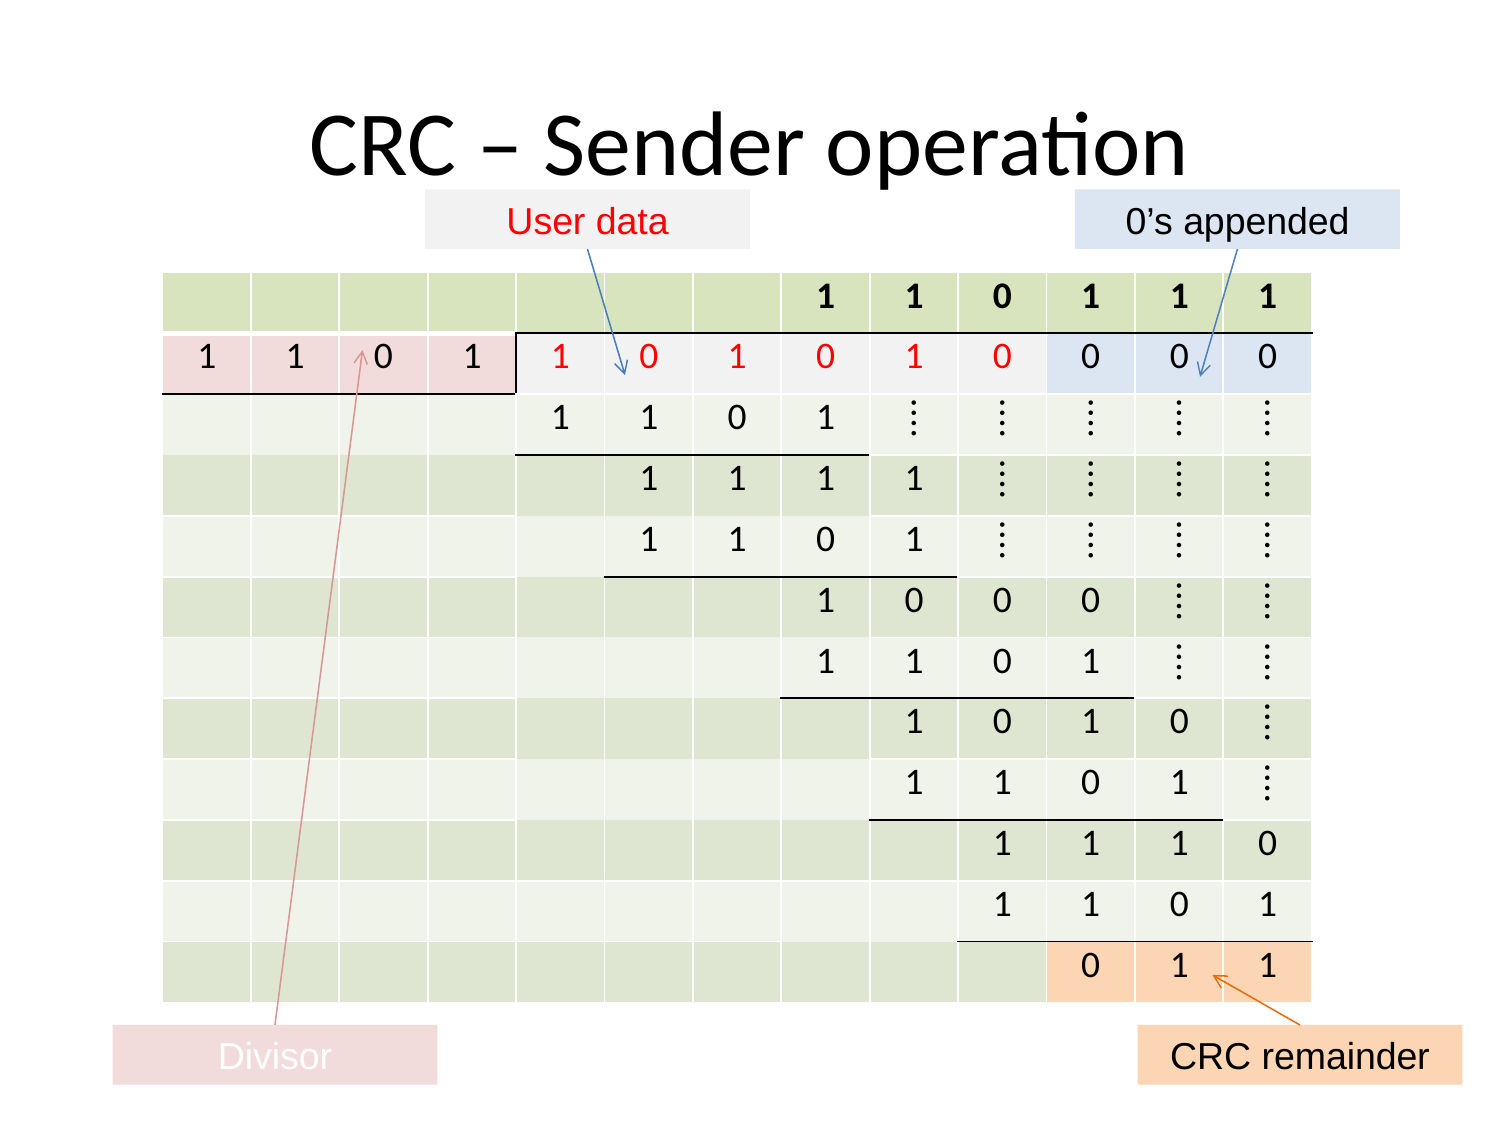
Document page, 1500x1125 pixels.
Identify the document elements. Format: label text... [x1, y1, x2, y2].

table_cell [340, 517, 427, 576]
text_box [1230, 955, 1282, 1044]
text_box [1155, 294, 1283, 333]
table_cell 1 [782, 637, 869, 697]
table_cell [327, 578, 338, 637]
table_cell 1 [1047, 699, 1134, 758]
table_header [340, 273, 427, 331]
table_cell [782, 882, 869, 942]
table_cell [340, 741, 427, 758]
table_cell 1 [429, 336, 515, 393]
table_cell 0 [1136, 882, 1222, 941]
table_cell 0 [1136, 334, 1222, 393]
table_cell [517, 741, 604, 759]
table_cell 1 [1047, 821, 1134, 880]
table_cell 1 [959, 882, 1046, 941]
table_cell 0 [1047, 578, 1134, 637]
table_cell 1 [252, 336, 338, 393]
table_cell [694, 820, 780, 880]
table_header [517, 273, 599, 332]
table_cell 1 [605, 456, 692, 516]
table_cell 1 [871, 638, 957, 697]
table_cell ⁞ [1047, 517, 1134, 576]
table_cell [429, 882, 515, 941]
table_header 1 [1047, 273, 1134, 332]
text_box User data [425, 189, 750, 249]
table_cell 1 [517, 395, 604, 454]
table_cell 1 [1136, 821, 1222, 880]
table_cell [429, 395, 515, 455]
table_cell [343, 455, 427, 515]
table_cell 1 [694, 456, 780, 516]
table_cell [429, 517, 515, 576]
table_header [605, 273, 692, 332]
table_cell [517, 882, 604, 941]
table_cell 1 [163, 336, 250, 393]
table_header [252, 273, 338, 331]
table_cell ⁞ [1224, 638, 1311, 697]
table_cell [782, 759, 869, 820]
table_cell [163, 395, 250, 455]
table_cell 0 [694, 395, 780, 454]
table_cell 1 [782, 395, 869, 454]
title CRC – Sender operation [74, 44, 1426, 233]
table_cell ⁞ [959, 456, 1046, 515]
table_cell 1 [1047, 638, 1134, 697]
table_cell 0 [1224, 334, 1311, 393]
table_cell [340, 821, 427, 880]
table_header [694, 273, 780, 332]
table_cell ⁞ [871, 395, 957, 454]
table_header 1 [871, 273, 957, 332]
table_cell 0 [871, 578, 957, 637]
table_cell [163, 578, 250, 637]
table_cell 1 [871, 517, 957, 576]
table_cell [871, 882, 957, 942]
table_cell [694, 942, 780, 1002]
table_cell 1 [871, 456, 957, 515]
table_cell [252, 760, 308, 819]
table_header [163, 273, 250, 331]
text_box CRC remainder [1137, 1024, 1463, 1085]
table_cell [517, 820, 604, 880]
table_cell [279, 942, 338, 1002]
text_box 0’s appended [1074, 189, 1400, 249]
table_cell ⁞ [1224, 578, 1311, 637]
table_cell 1 [605, 516, 692, 576]
table_cell 0 [1136, 699, 1222, 758]
table_cell 0 [959, 334, 1046, 393]
table_cell ⁞ [1224, 517, 1311, 576]
table_cell 0 [340, 336, 427, 393]
table_cell [429, 578, 515, 637]
table_cell [782, 820, 869, 880]
table_cell [517, 577, 604, 637]
table_cell [429, 760, 515, 819]
table_cell [340, 882, 427, 941]
table_cell 1 [1136, 760, 1222, 819]
table_cell [287, 882, 338, 941]
table_cell [694, 637, 780, 698]
table_cell ⁞ [1136, 395, 1222, 454]
table_cell [429, 741, 515, 758]
table_cell 1 [605, 395, 692, 454]
table_cell 0 [782, 334, 869, 393]
table_cell [252, 455, 338, 515]
table_cell ⁞ [1224, 456, 1311, 515]
table_cell ⁞ [1224, 395, 1311, 454]
table_cell ⁞ [1224, 760, 1311, 819]
table_cell [163, 942, 250, 1002]
table_cell [517, 942, 604, 1002]
table_cell [163, 638, 250, 642]
table_header 0 [959, 273, 1046, 332]
table_cell 1 [782, 578, 869, 637]
table_cell [605, 882, 692, 941]
table_header 1 [1224, 273, 1229, 288]
table_cell [350, 395, 427, 455]
table_cell 1 [959, 760, 1046, 819]
table_cell 1 [871, 760, 957, 819]
table_cell ⁞ [1136, 578, 1222, 637]
table_cell [605, 942, 692, 1002]
table_cell 1 [517, 334, 604, 393]
table_cell [871, 942, 957, 1002]
table_cell 0 [1047, 942, 1134, 1002]
table_cell 0 [959, 699, 1046, 758]
table_cell ⁞ [959, 395, 1046, 454]
table_cell ⁞ [1136, 638, 1222, 697]
table_cell [340, 578, 427, 637]
table_cell [605, 578, 692, 637]
table_cell 0 [782, 516, 869, 576]
table_cell 0 [1224, 821, 1311, 880]
table_cell 1 [1047, 882, 1134, 941]
table_header 1 [1226, 273, 1311, 332]
table_cell [694, 578, 780, 637]
table_cell [311, 741, 338, 758]
table_header [429, 273, 515, 331]
table_cell [340, 395, 355, 455]
table_cell [605, 759, 692, 820]
table_cell [295, 821, 338, 880]
table_cell [782, 699, 869, 759]
table_cell [252, 821, 300, 880]
table_cell 1 [694, 334, 780, 393]
table_cell 0 [1047, 334, 1134, 393]
table_cell [303, 760, 338, 819]
table_cell [163, 882, 250, 941]
table_cell 1 [1224, 882, 1311, 941]
table_cell [163, 517, 250, 576]
table_cell [605, 820, 692, 880]
table_cell [517, 516, 604, 577]
table_cell [326, 638, 338, 642]
table_cell 1 [1224, 942, 1311, 1002]
table_cell [429, 455, 515, 515]
table_cell [340, 942, 427, 1002]
table_cell [694, 882, 780, 941]
table_cell ⁞ [1047, 395, 1134, 454]
table_cell [517, 759, 604, 820]
table_cell [252, 882, 292, 941]
table_cell 1 [871, 699, 957, 758]
table_header [596, 273, 604, 292]
table_cell [163, 821, 250, 880]
table_cell [694, 698, 780, 759]
table_cell [782, 942, 869, 1002]
table_cell ⁞ [1224, 699, 1311, 758]
table_cell [163, 760, 250, 819]
table_cell [252, 942, 284, 1002]
table_cell [517, 637, 604, 642]
table_cell [340, 638, 427, 642]
table_cell [163, 741, 250, 758]
table_cell [340, 760, 427, 819]
table_cell [340, 455, 347, 509]
table_cell [871, 821, 957, 880]
table_cell 0 [1047, 760, 1134, 819]
table_cell 1 [871, 334, 957, 393]
table_cell ⁞ [1047, 456, 1134, 515]
table_cell [252, 741, 310, 758]
table_cell [429, 821, 515, 880]
table_cell [252, 517, 338, 576]
table_cell 1 [1136, 942, 1222, 1002]
table_cell ⁞ [959, 517, 1046, 576]
table_cell [605, 637, 692, 698]
table_cell ⁞ [1136, 517, 1222, 576]
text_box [0, 643, 657, 732]
table_cell [605, 698, 692, 759]
table_cell 0 [605, 334, 692, 393]
table_cell [429, 638, 515, 642]
table_cell 1 [694, 516, 780, 576]
table_cell [959, 942, 1046, 1002]
table_cell ⁞ [1136, 456, 1222, 515]
table_cell 0 [959, 578, 1046, 637]
table_cell [429, 942, 515, 1002]
table_header 1 [1136, 273, 1222, 332]
table_cell [252, 638, 324, 642]
table_cell 0 [959, 638, 1046, 697]
table_cell 1 [959, 821, 1046, 880]
table_cell [517, 456, 604, 516]
table_header 1 [782, 273, 869, 332]
table_cell 1 [782, 456, 869, 516]
text_box Divisor [112, 1024, 438, 1085]
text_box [543, 293, 670, 332]
table_cell [163, 455, 250, 515]
table_cell [694, 759, 780, 820]
table_cell [252, 578, 332, 637]
table_cell [252, 395, 338, 455]
